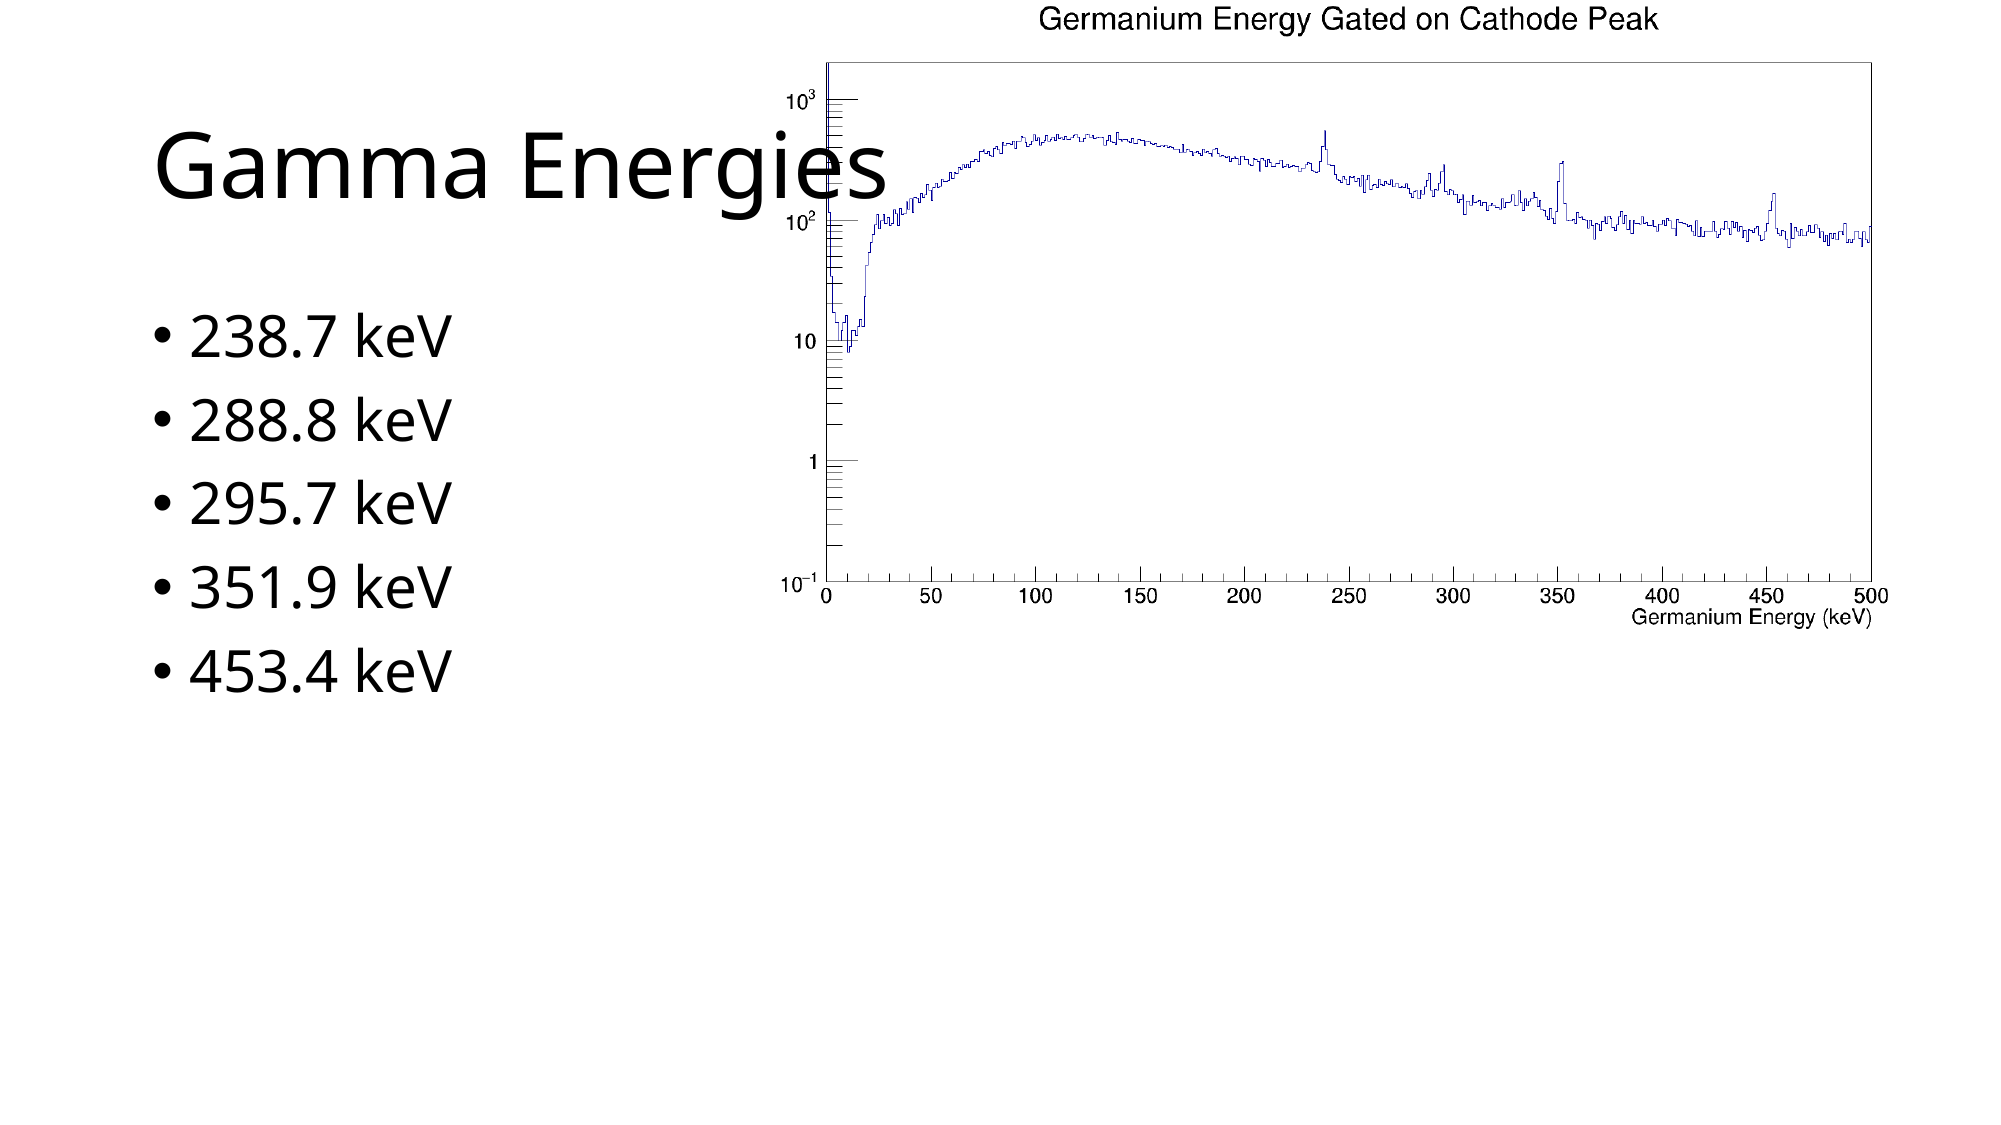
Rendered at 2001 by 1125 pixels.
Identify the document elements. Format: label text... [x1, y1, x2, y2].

title Gamma Energies [137, 59, 696, 278]
list 238.7 keV 288.8 keV 295.7 keV 351.9 keV 453.4 keV [137, 299, 1863, 1014]
picture [696, 0, 2000, 646]
